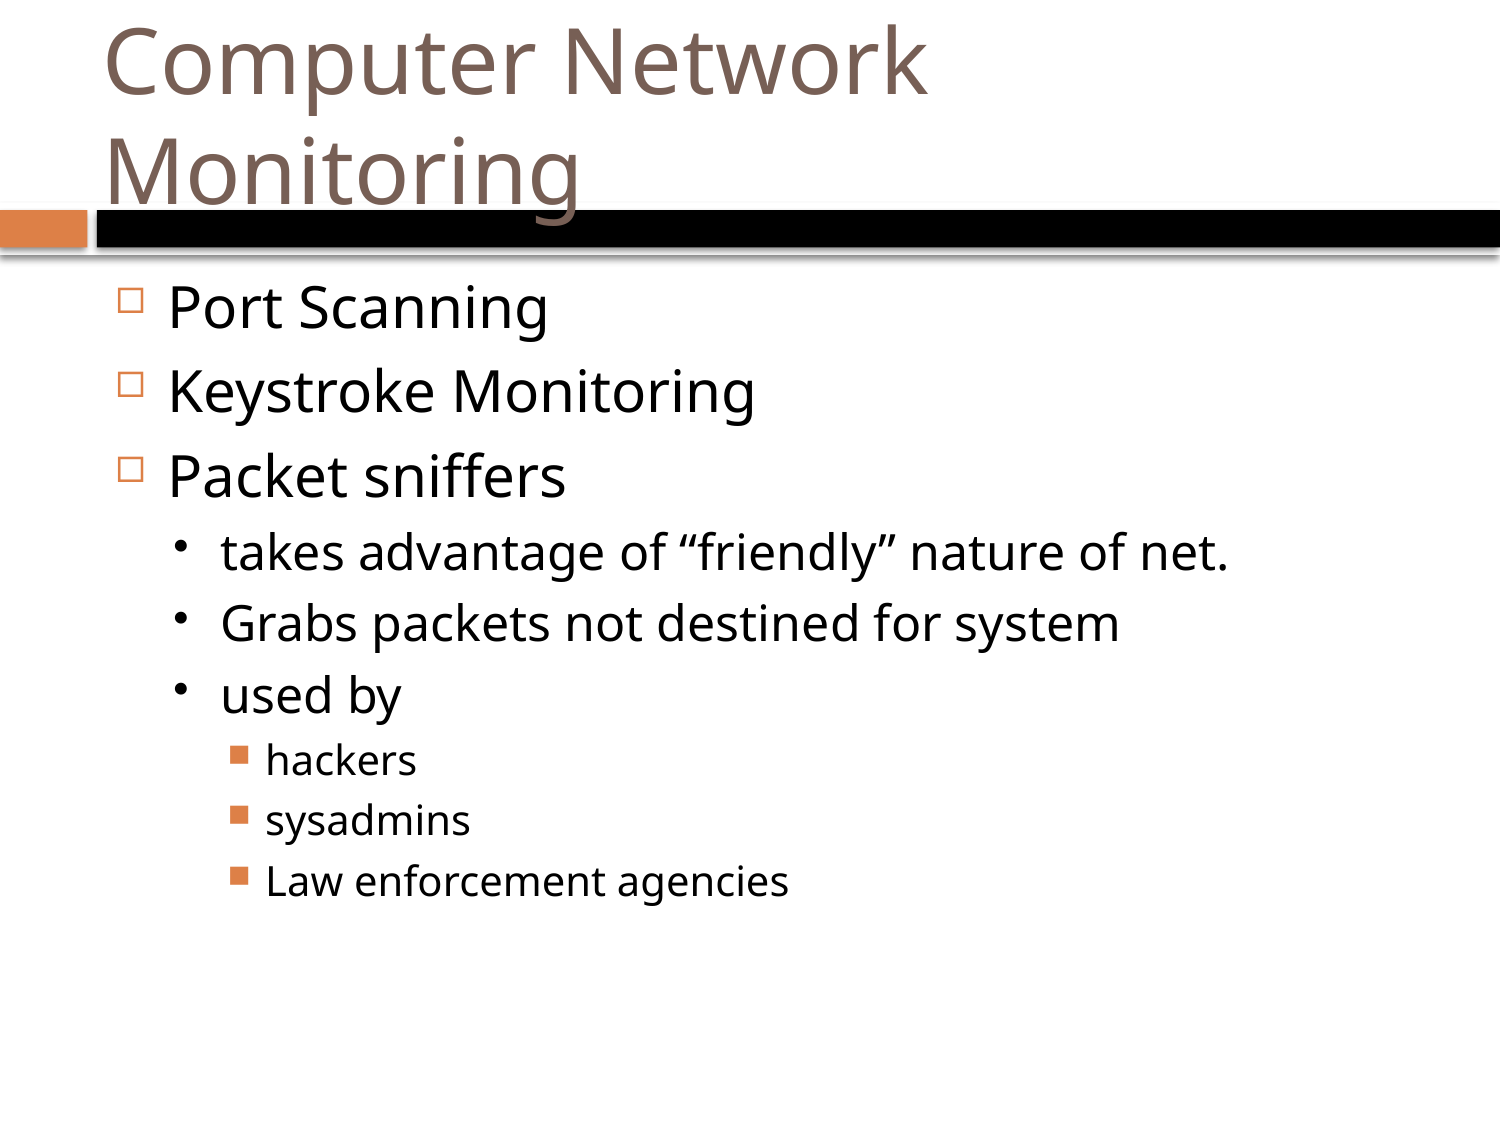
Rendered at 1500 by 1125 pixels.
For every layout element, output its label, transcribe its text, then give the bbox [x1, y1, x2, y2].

list Port Scanning Keystroke Monitoring Packet sniffers takes advantage of “friendly” nature of net. Grabs packets not destined for system used by hackers sysadmins Law enforcement agencies [100, 262, 1438, 1000]
title Computer Network Monitoring [87, 37, 1413, 188]
